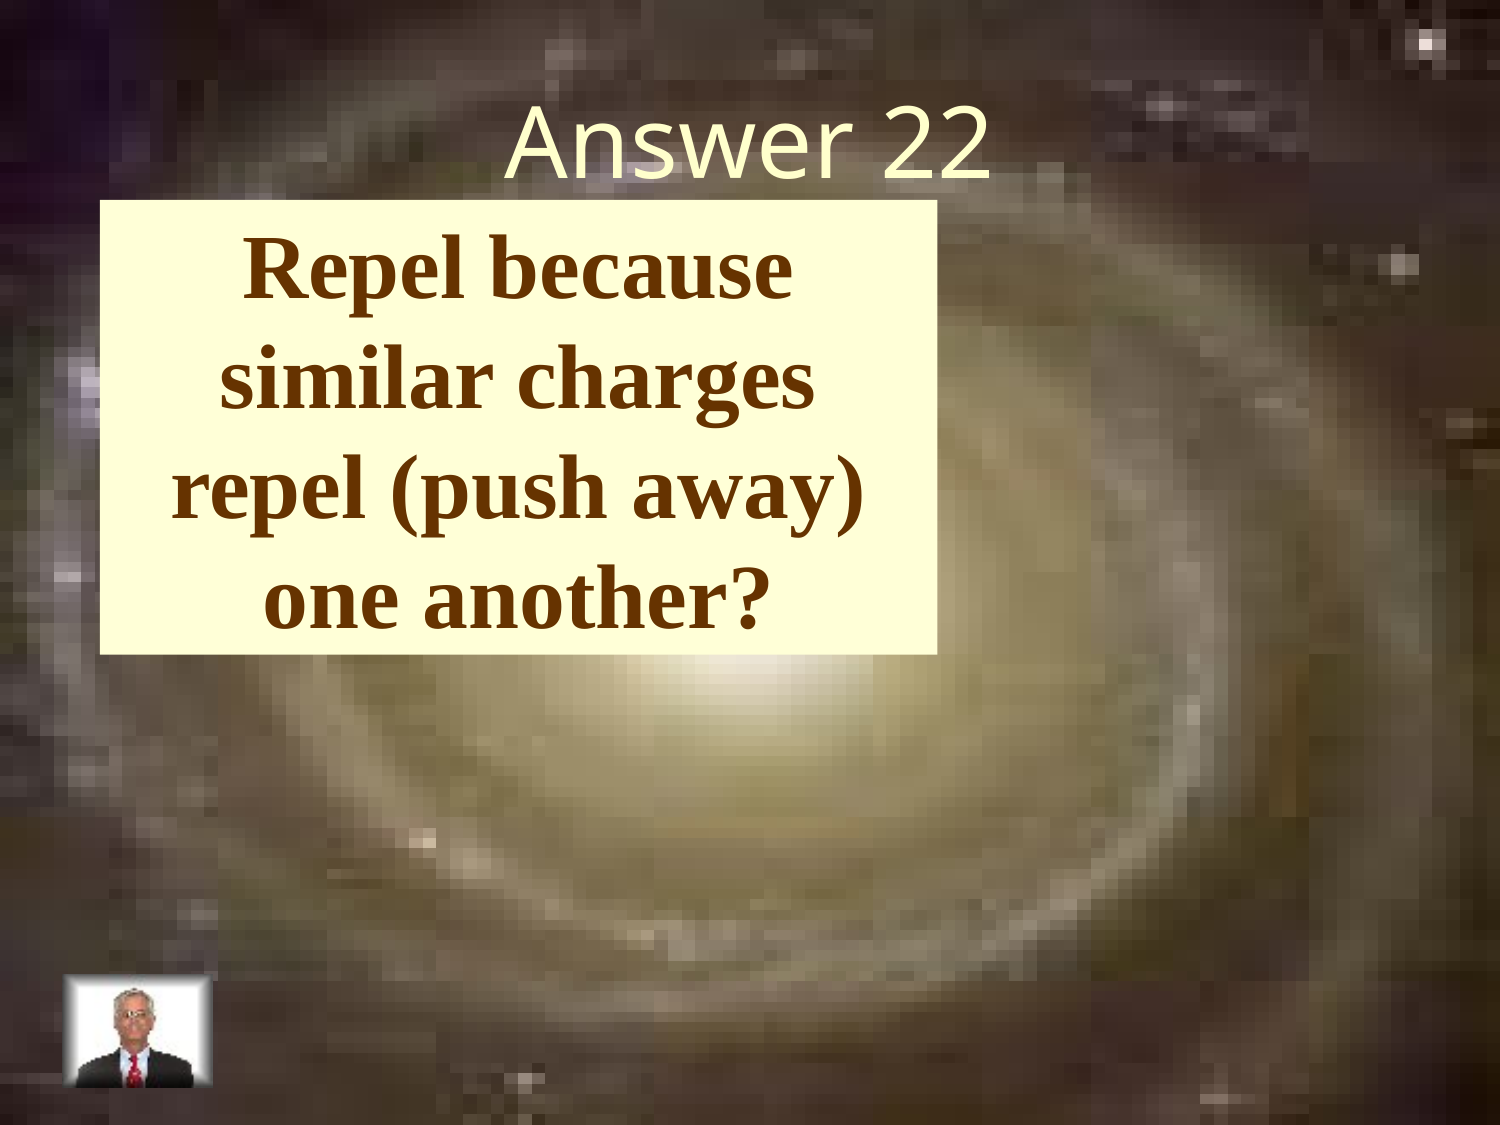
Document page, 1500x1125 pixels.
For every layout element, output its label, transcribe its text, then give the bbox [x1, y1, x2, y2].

title Answer 22 [74, 44, 1426, 233]
picture [0, 0, 1500, 1125]
text_box Repel because similar charges repel (push away) one another? [99, 199, 938, 655]
